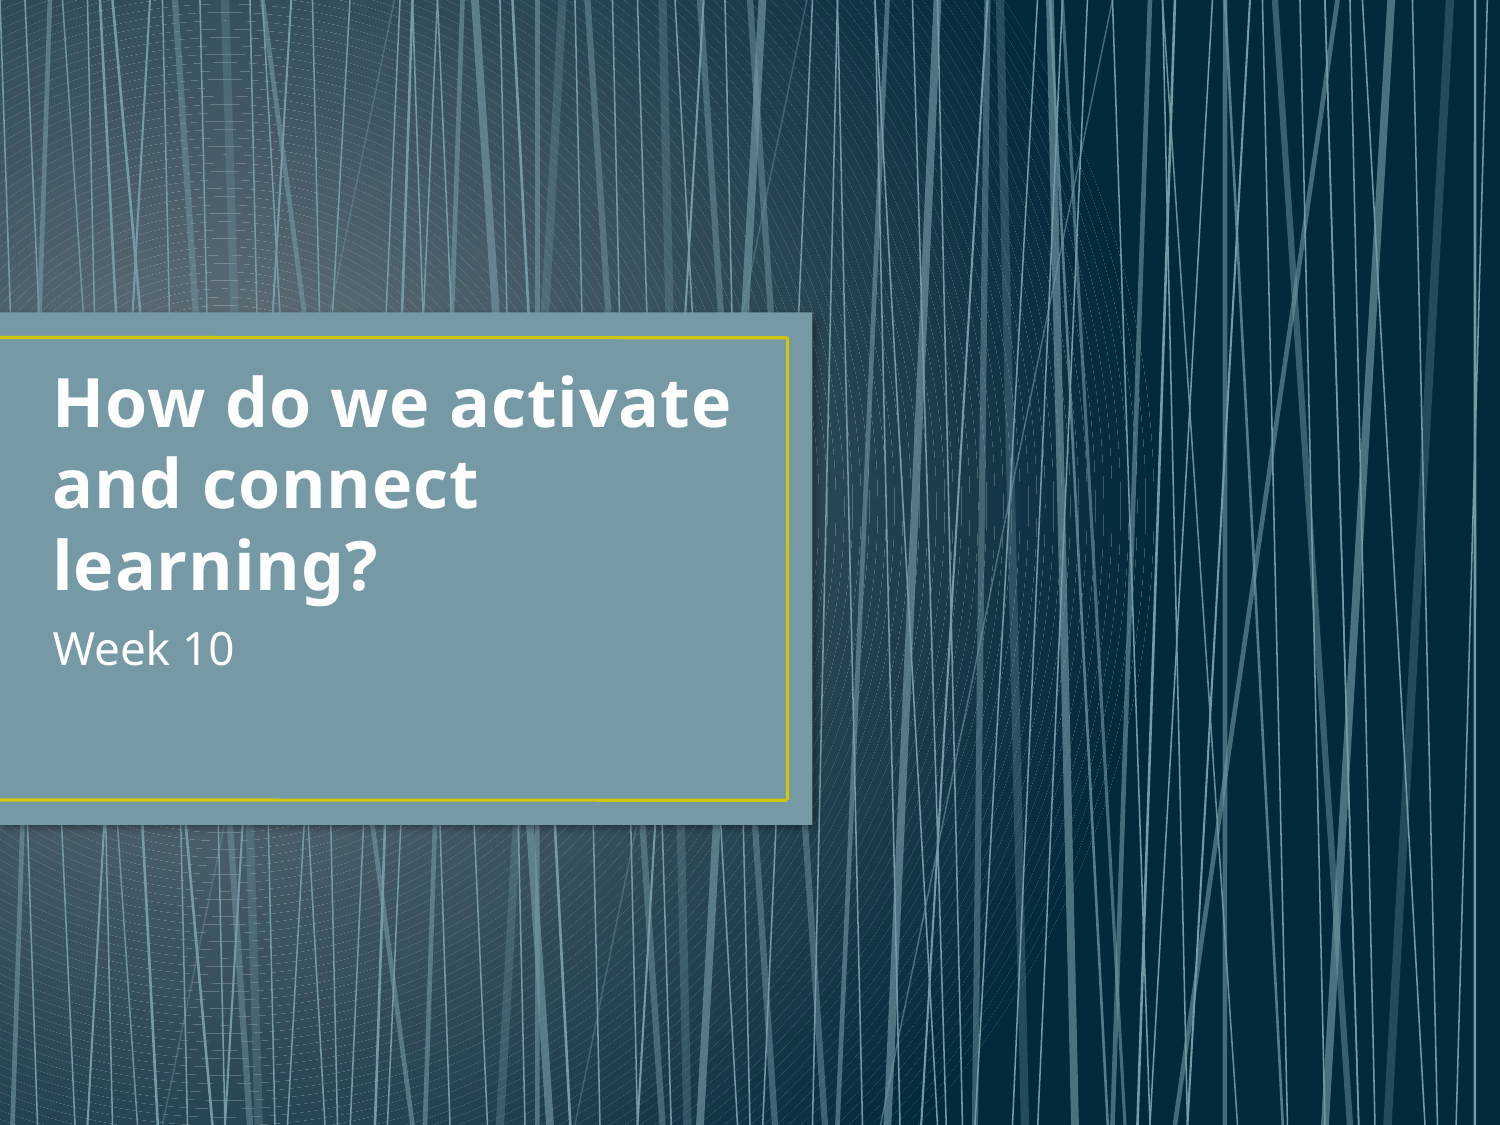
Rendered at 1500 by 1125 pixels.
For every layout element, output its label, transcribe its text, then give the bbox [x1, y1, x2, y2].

subtitle Week 10 [37, 612, 763, 788]
title How do we activate and connect learning? [37, 349, 763, 612]
